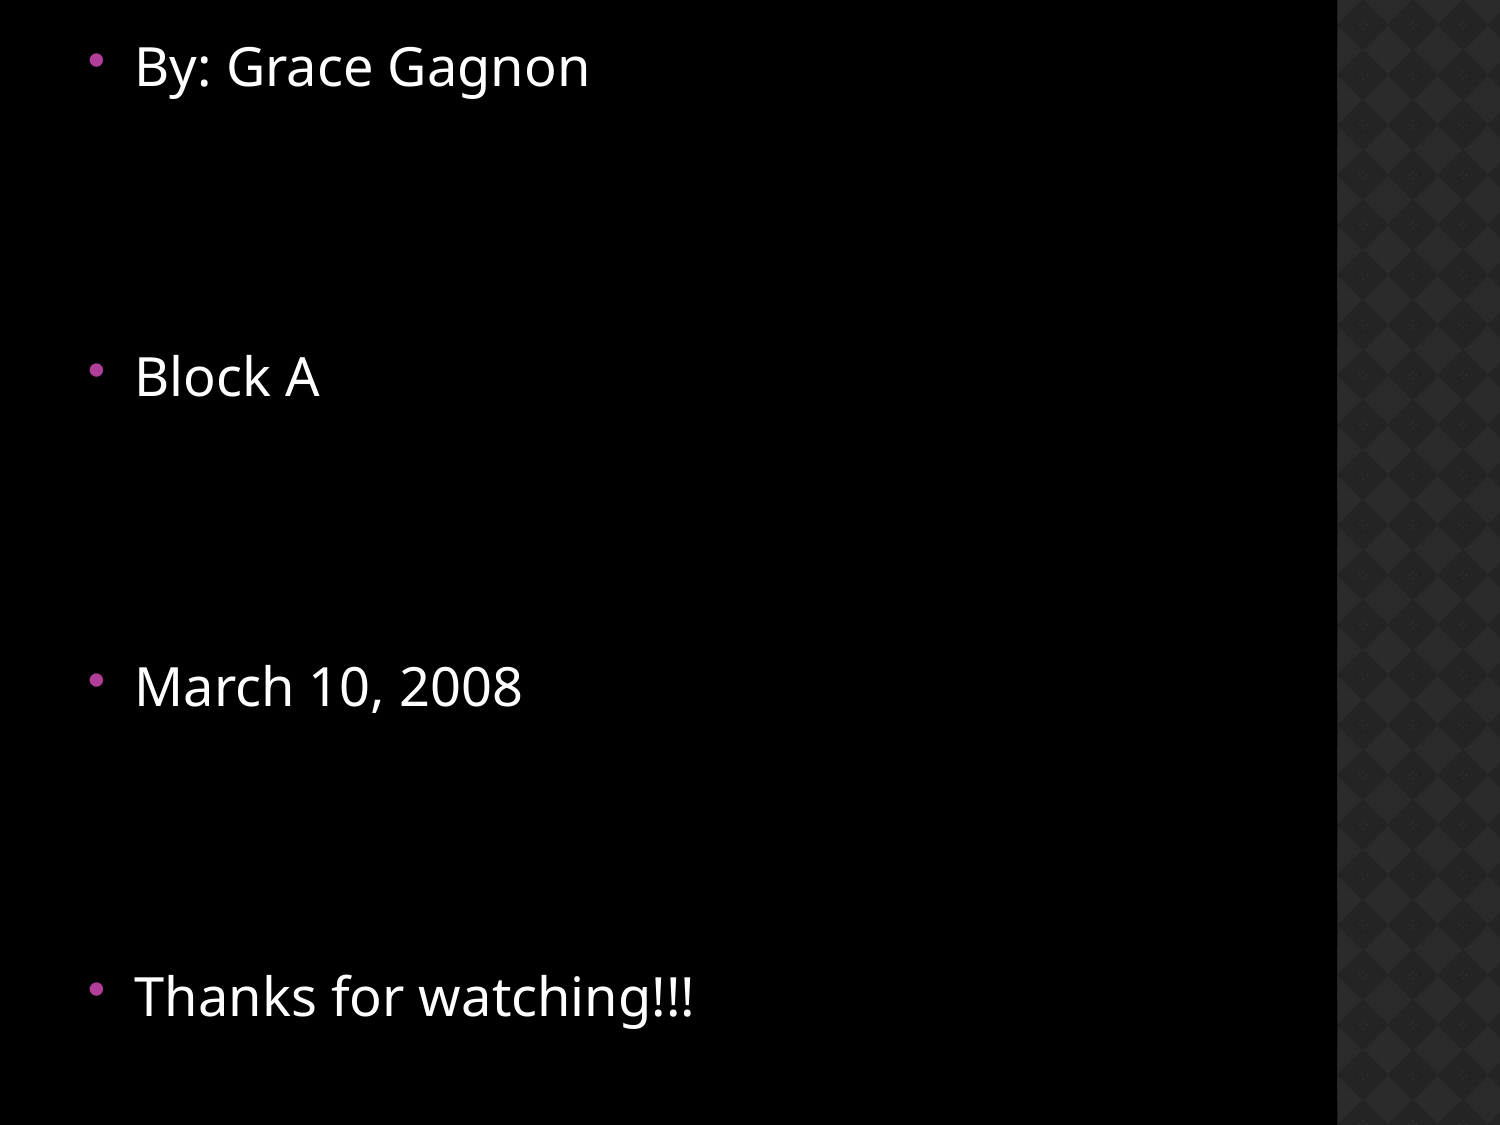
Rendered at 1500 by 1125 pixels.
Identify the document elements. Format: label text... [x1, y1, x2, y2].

list By: Grace Gagnon Block A March 10, 2008 Thanks for watching!!! [75, 24, 1263, 1059]
picture [1337, 0, 1500, 1125]
